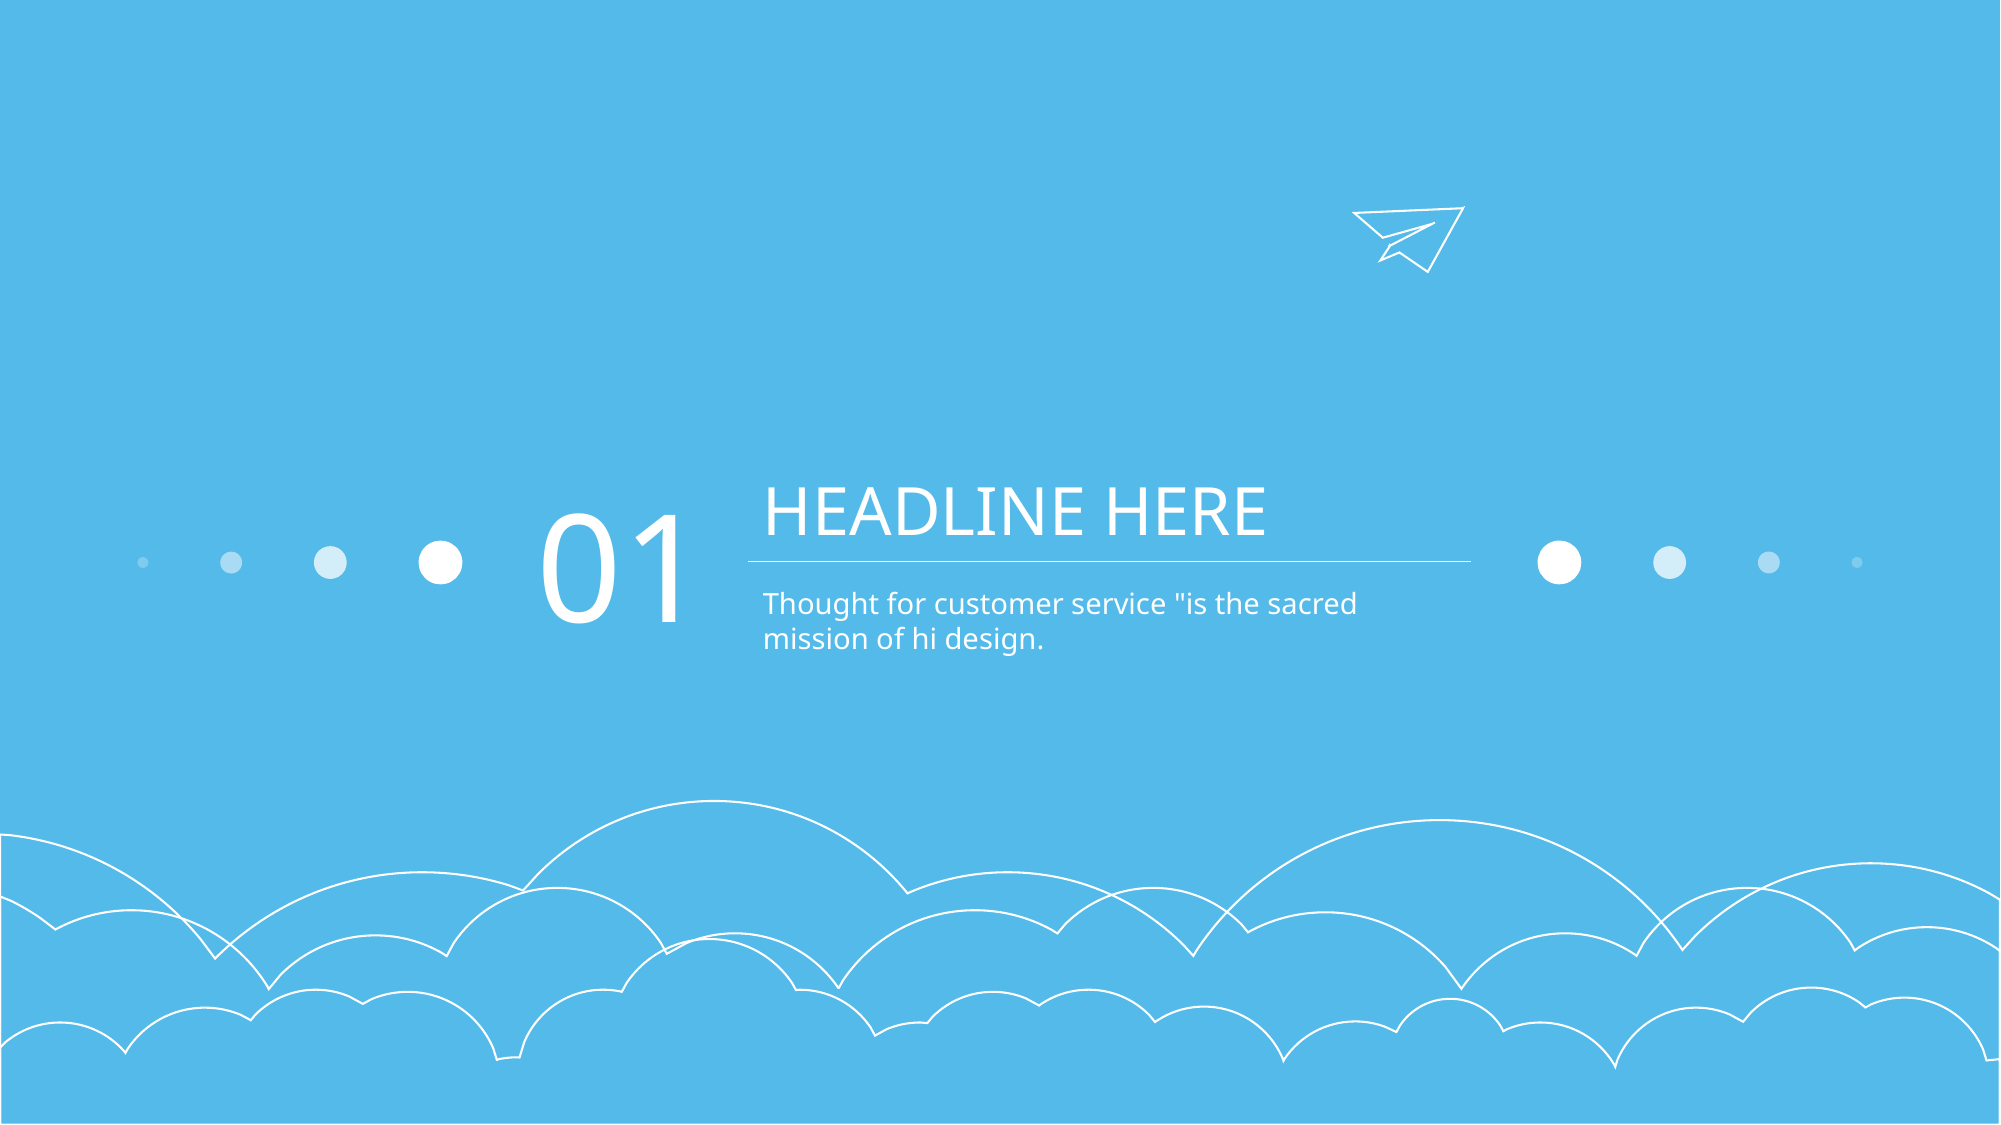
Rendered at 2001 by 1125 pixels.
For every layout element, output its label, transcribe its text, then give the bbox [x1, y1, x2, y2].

text_box [697, 886, 2000, 1062]
text_box [230, 799, 1111, 985]
text_box [1652, 545, 1688, 581]
text_box [0, 833, 182, 927]
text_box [748, 461, 1477, 664]
text_box [1762, 862, 2000, 948]
text_box [0, 886, 665, 1058]
text_box [417, 539, 464, 586]
text_box [0, 938, 2000, 1125]
text_box [1756, 550, 1781, 575]
text_box 01 [521, 465, 723, 660]
text_box [312, 545, 348, 581]
text_box [219, 550, 244, 575]
text_box [1227, 819, 1661, 986]
text_box [1850, 555, 1864, 570]
text_box [1351, 205, 1466, 274]
text_box [1536, 539, 1583, 586]
text_box [136, 555, 150, 570]
